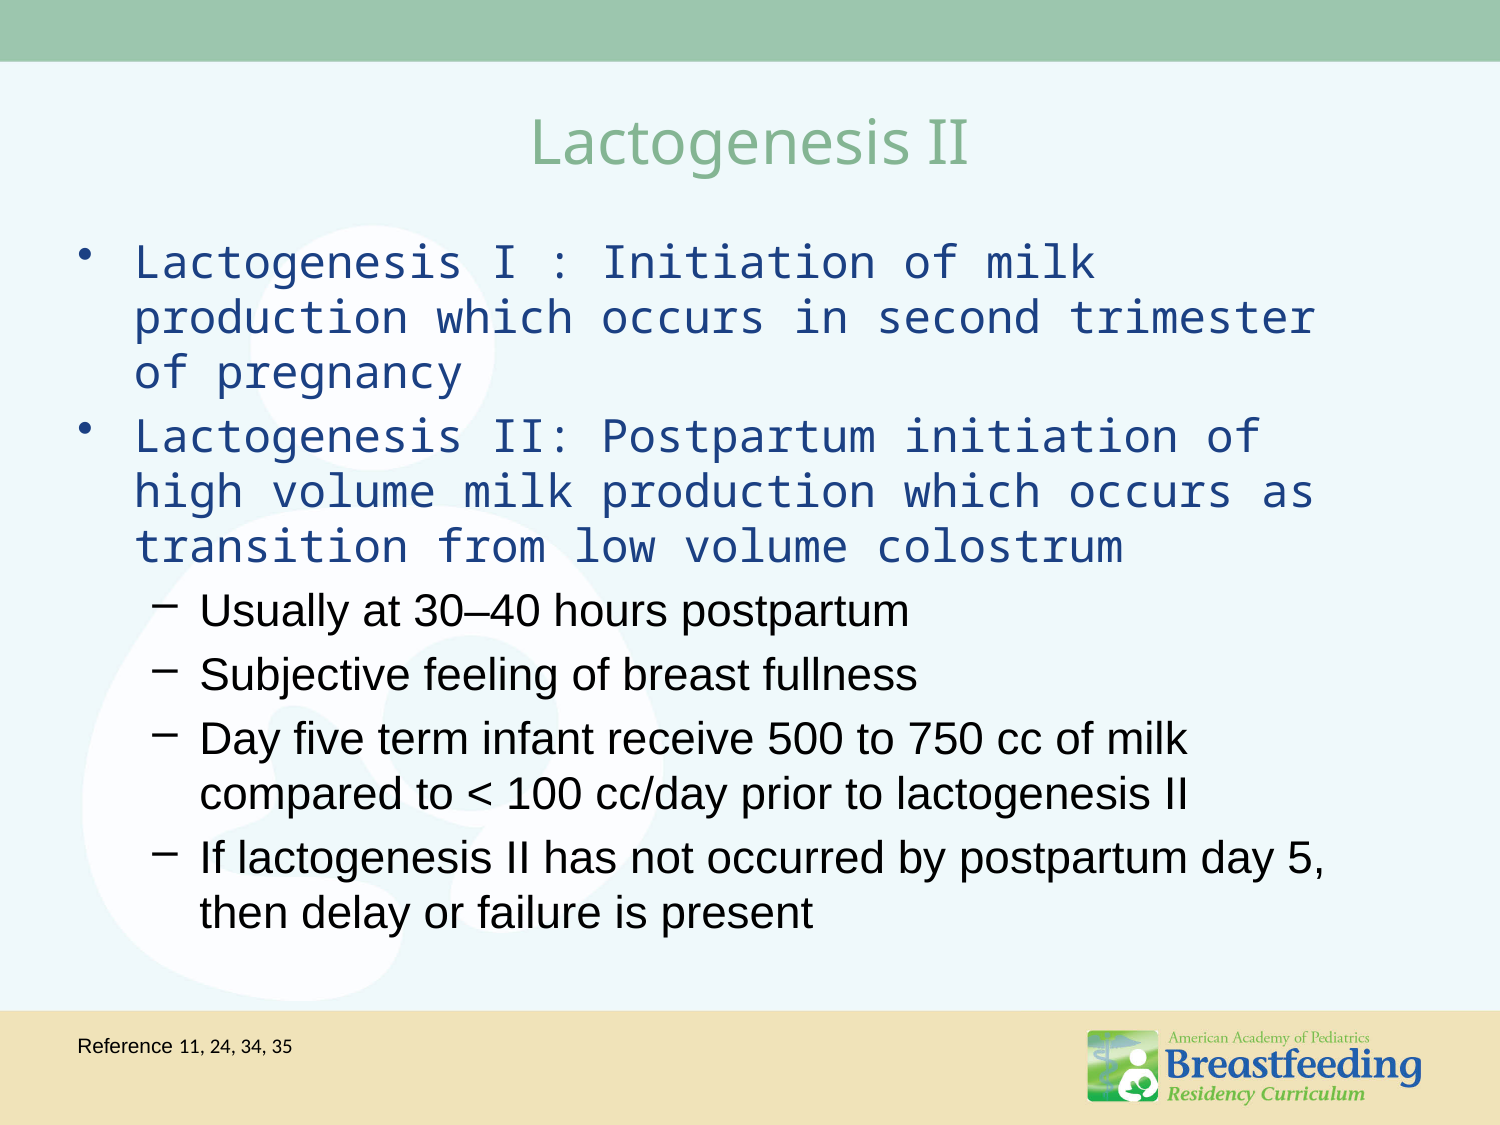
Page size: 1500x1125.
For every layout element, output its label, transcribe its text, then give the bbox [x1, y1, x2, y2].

list Lactogenesis I : Initiation of milk production which occurs in second trimester of pregnancy Lactogenesis II: Postpartum initiation of high volume milk production which occurs as transition from low volume colostrum Usually at 30–40 hours postpartum Subjective feeling of breast fullness Day five term infant receive 500 to 750 cc of milk compared to < 100 cc/day prior to lactogenesis II If lactogenesis II has not occurred by postpartum day 5, then delay or failure is present [62, 224, 1413, 1026]
title Lactogenesis II [74, 44, 1426, 235]
text_box Reference 11, 24, 34, 35 [62, 1025, 325, 1065]
picture [0, 0, 1500, 1125]
